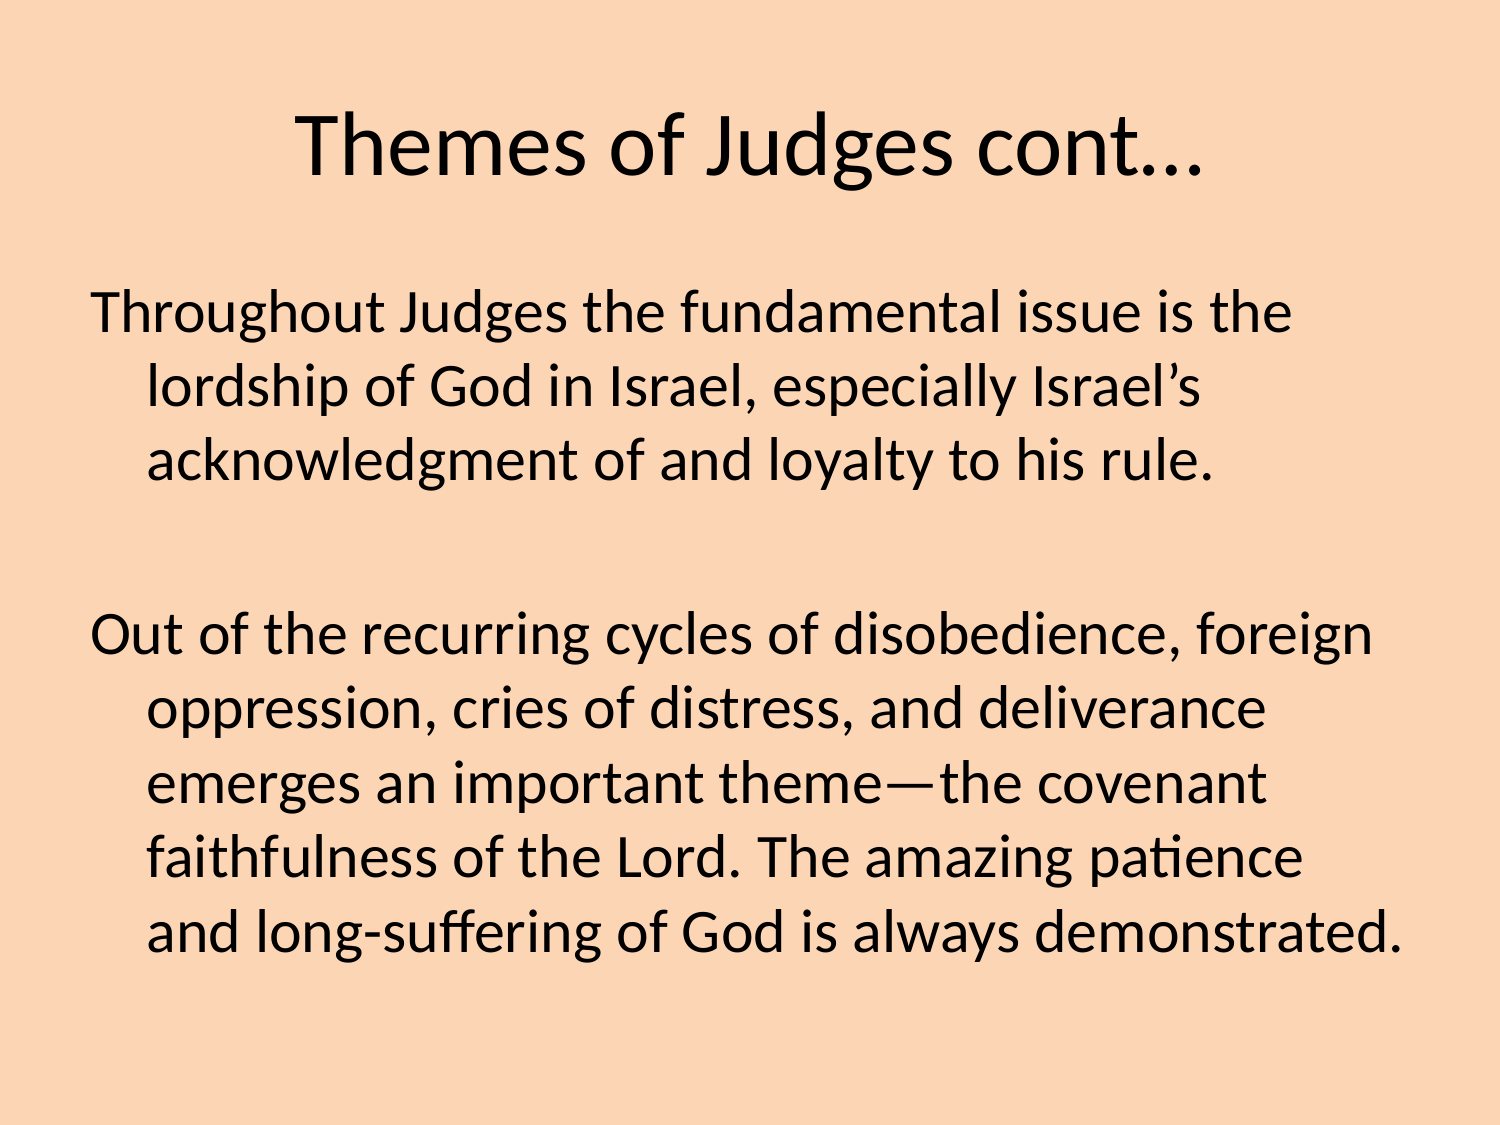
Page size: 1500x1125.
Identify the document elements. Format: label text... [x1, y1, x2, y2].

title Themes of Judges cont… [75, 45, 1425, 233]
list Throughout Judges the fundamental issue is the lordship of God in Israel, especially Israel’s acknowledgment of and loyalty to his rule. Out of the recurring cycles of disobedience, foreign oppression, cries of distress, and deliverance emerges an important theme—the covenant faithfulness of the Lord. The amazing patience and long-suffering of God is always demonstrated. [75, 262, 1425, 1005]
